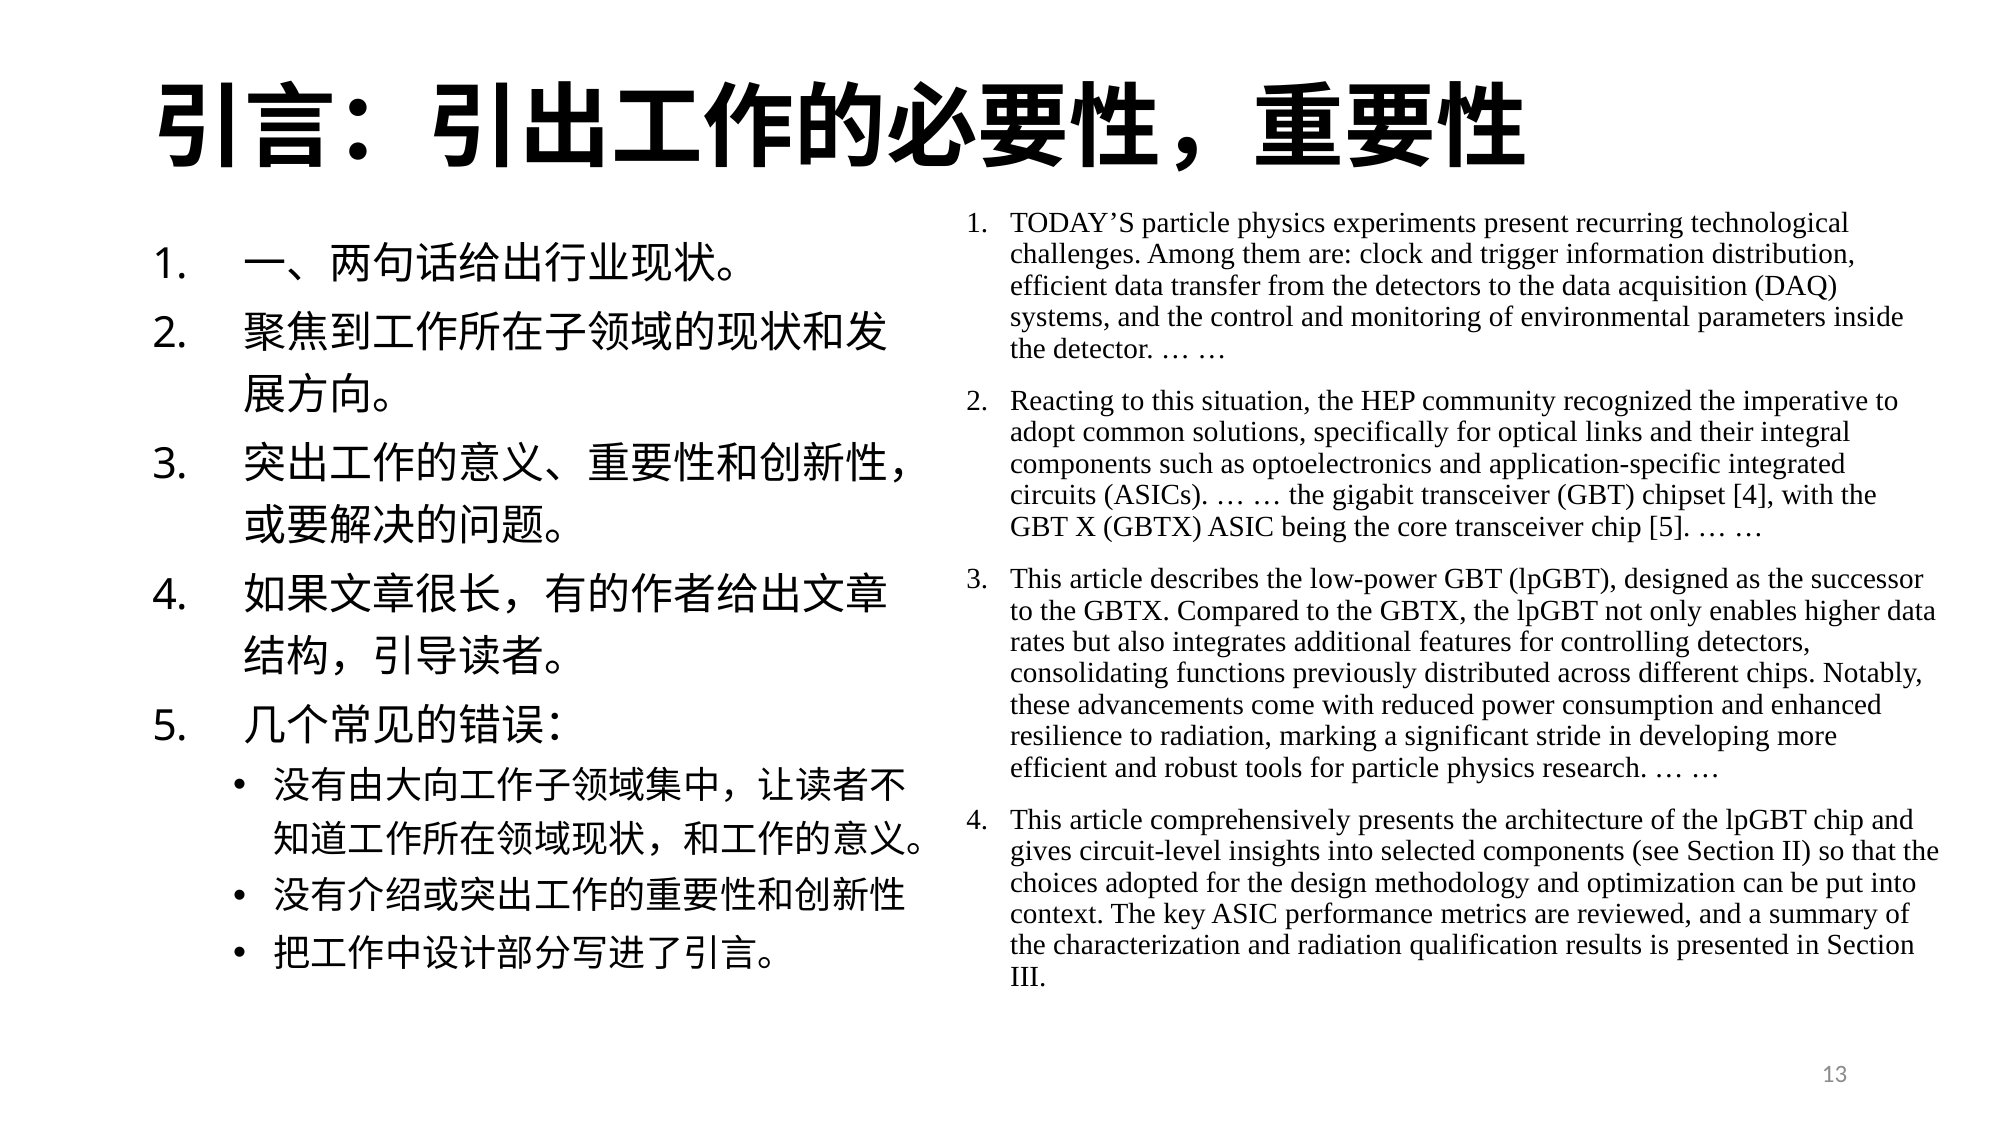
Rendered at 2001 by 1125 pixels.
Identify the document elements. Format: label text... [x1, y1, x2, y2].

list TODAY’S particle physics experiments present recurring technological challenges. Among them are: clock and trigger information distribution, efficient data transfer from the detectors to the data acquisition (DAQ) systems, and the control and monitoring of environmental parameters inside the detector. … … Reacting to this situation, the HEP community recognized the imperative to adopt common solutions, specifically for optical links and their integral components such as optoelectronics and application-specific integrated circuits (ASICs). … … the gigabit transceiver (GBT) chipset [4], with the GBT X (GBTX) ASIC being the core transceiver chip [5]. … … This article describes the low-power GBT (lpGBT), designed as the successor to the GBTX. Compared to the GBTX, the lpGBT not only enables higher data rates but also integrates additional features for controlling detectors, consolidating functions previously distributed across different chips. Notably, these advancements come with reduced power consumption and enhanced resilience to radiation, marking a significant stride in developing more efficient and robust tools for particle physics research. … … This article comprehensively presents the architecture of the lpGBT chip and gives circuit-level insights into selected components (see Section II) so that the choices adopted for the design methodology and optimization can be put into context. The key ASIC performance metrics are reviewed, and a summary of the characterization and radiation qualification results is presented in Section III. [951, 200, 1956, 1125]
title 引言：引出工作的必要性，重要性 [137, 59, 1863, 200]
slide_number 13 [1412, 1042, 1863, 1103]
list 一、两句话给出行业现状。 聚焦到工作所在子领域的现状和发展方向。 突出工作的意义、重要性和创新性，或要解决的问题。 如果文章很长，有的作者给出文章结构，引导读者。 几个常见的错误： 没有由大向工作子领域集中，让读者不知道工作所在领域现状，和工作的意义。 没有介绍或突出工作的重要性和创新性 把工作中设计部分写进了引言。 [137, 217, 933, 1014]
